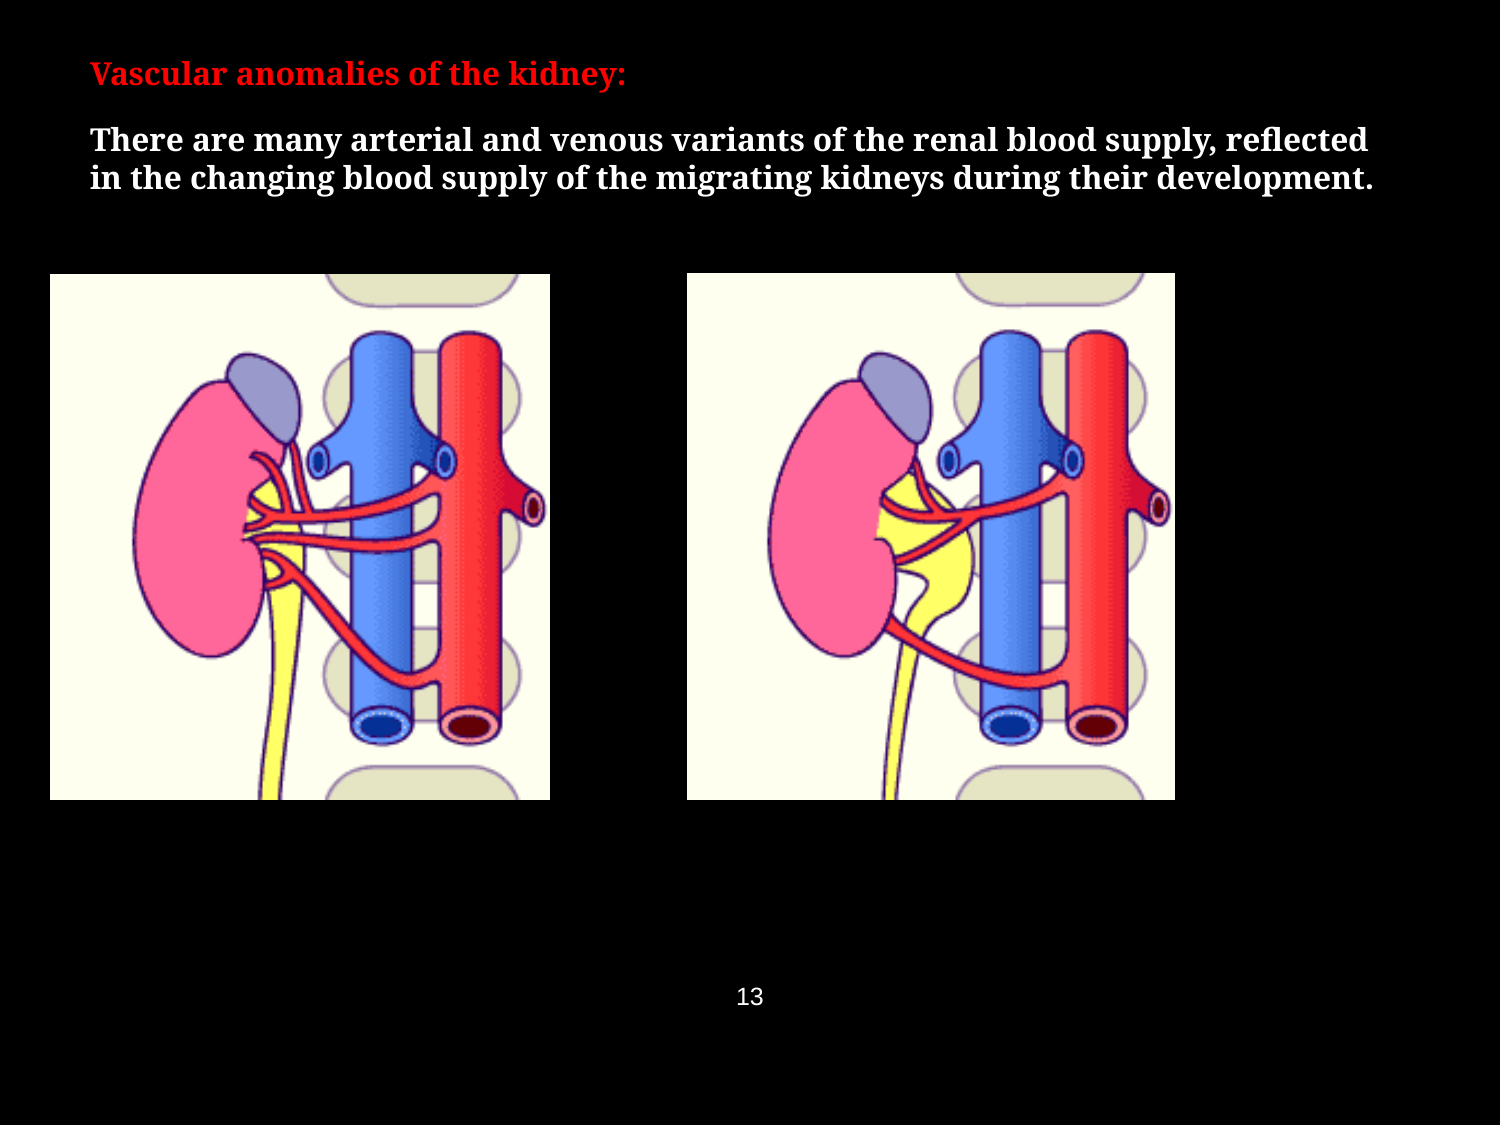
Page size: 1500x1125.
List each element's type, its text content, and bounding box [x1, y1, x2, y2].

picture [687, 273, 1176, 801]
slide_number 13 [693, 965, 807, 1025]
title Vascular anomalies of the kidney: There are many arterial and venous variants of the renal blood supply, reflected in the changing blood supply of the migrating kidneys during their development. [75, 45, 1425, 233]
picture [49, 274, 551, 801]
